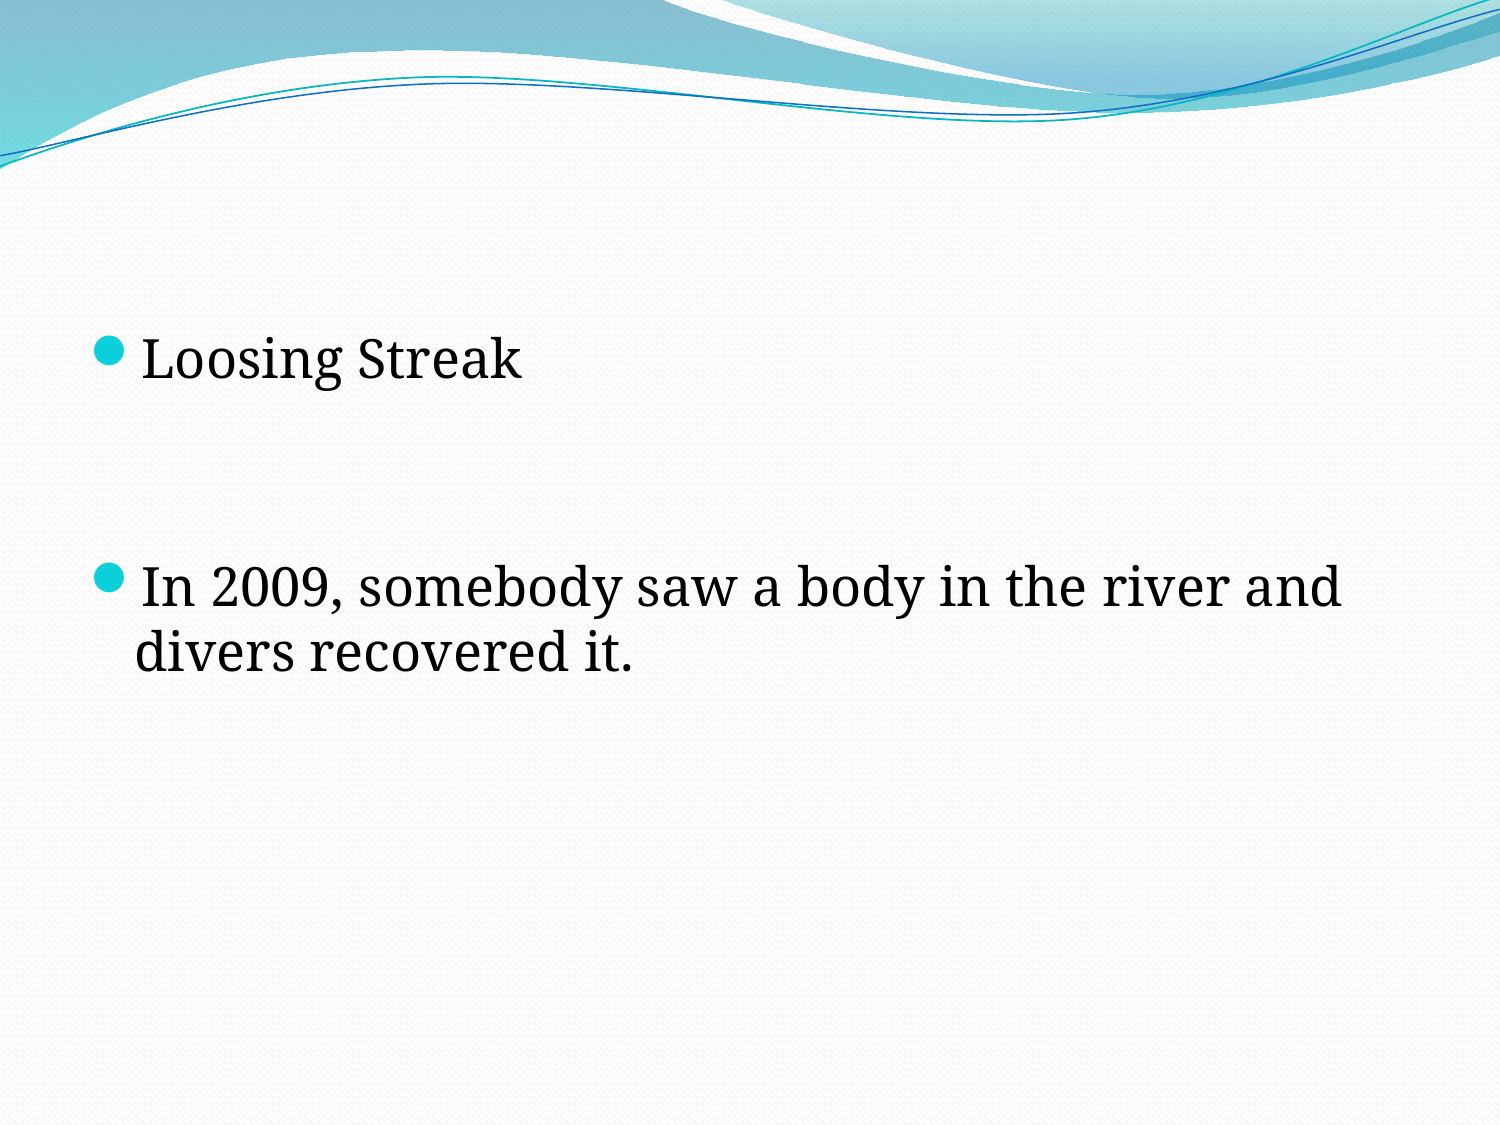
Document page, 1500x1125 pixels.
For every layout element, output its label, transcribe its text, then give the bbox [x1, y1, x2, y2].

list Loosing Streak In 2009, somebody saw a body in the river and divers recovered it. [75, 317, 1425, 1038]
